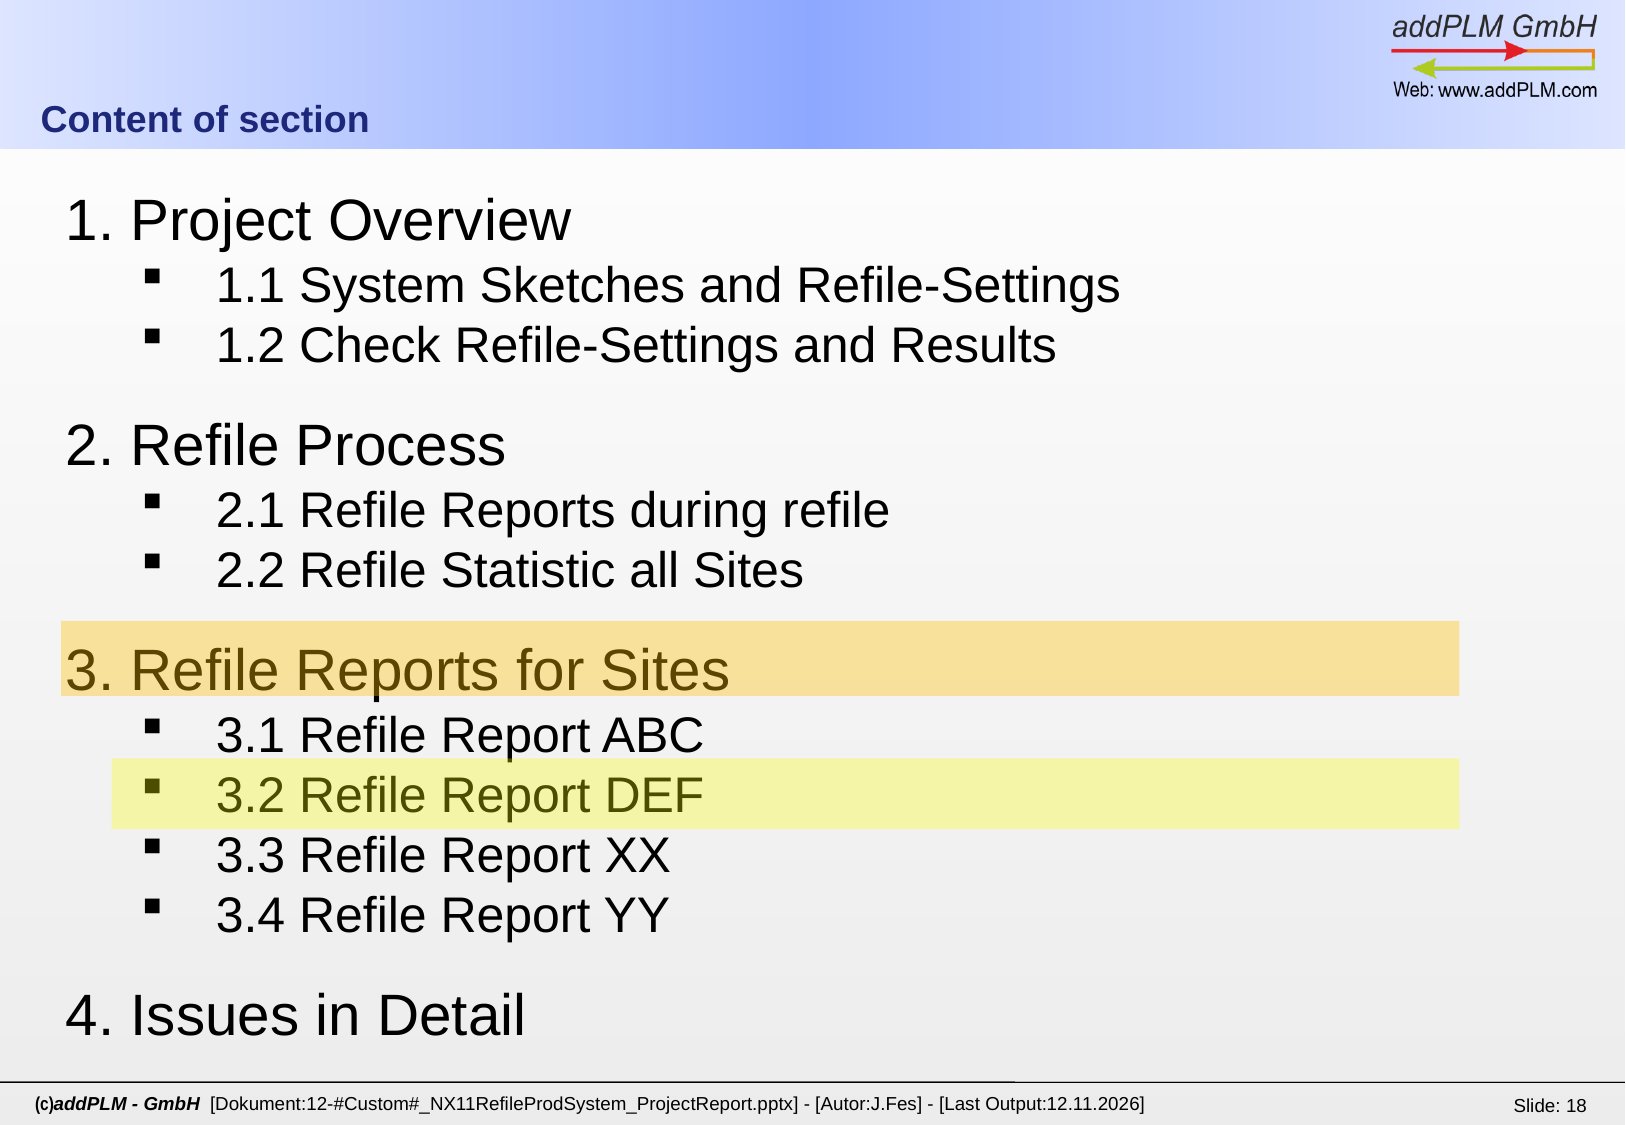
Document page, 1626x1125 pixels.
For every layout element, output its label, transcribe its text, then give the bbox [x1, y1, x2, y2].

text_box [61, 620, 1460, 696]
title Content of section [40, 67, 1582, 131]
picture [1391, 14, 1597, 97]
text_box [111, 758, 1460, 830]
